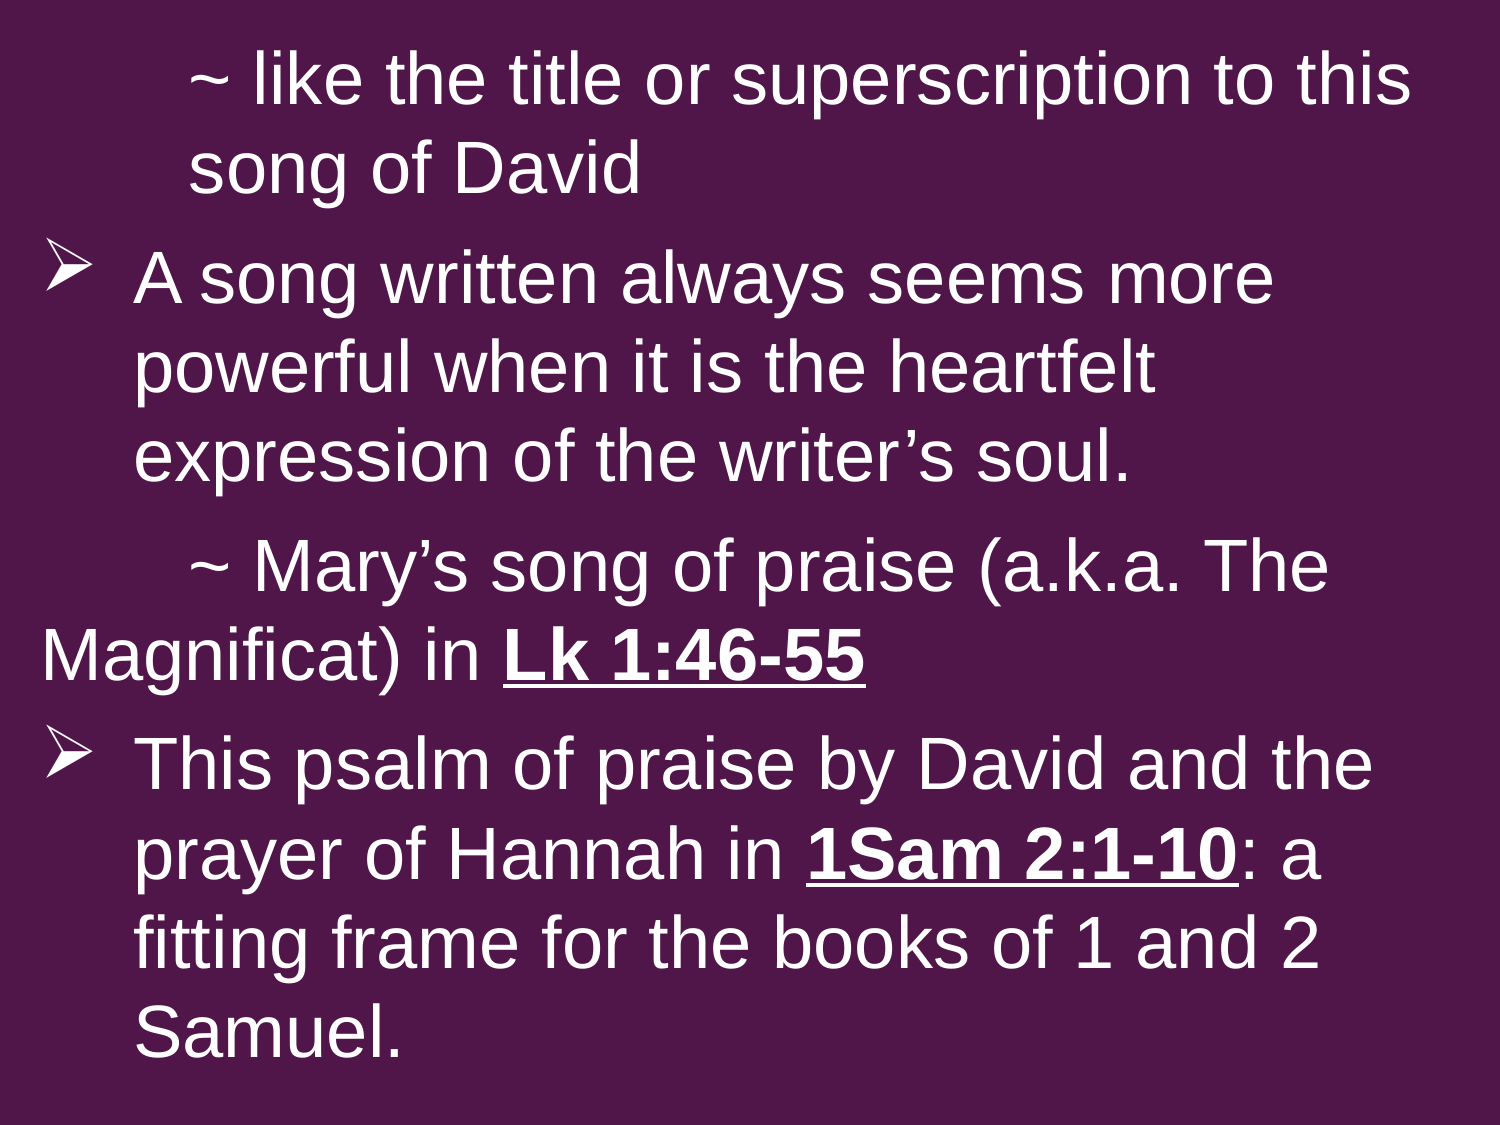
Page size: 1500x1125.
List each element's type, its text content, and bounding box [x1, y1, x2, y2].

subtitle ~ like the title or superscription to this song of David A song written always seems more powerful when it is the heartfelt expression of the writer’s soul. ~ Mary’s song of praise (a.k.a. The Magnificat) in Lk 1:46-55 This psalm of praise by David and the prayer of Hannah in 1Sam 2:1-10: a fitting frame for the books of 1 and 2 Samuel. [25, 23, 1473, 1112]
